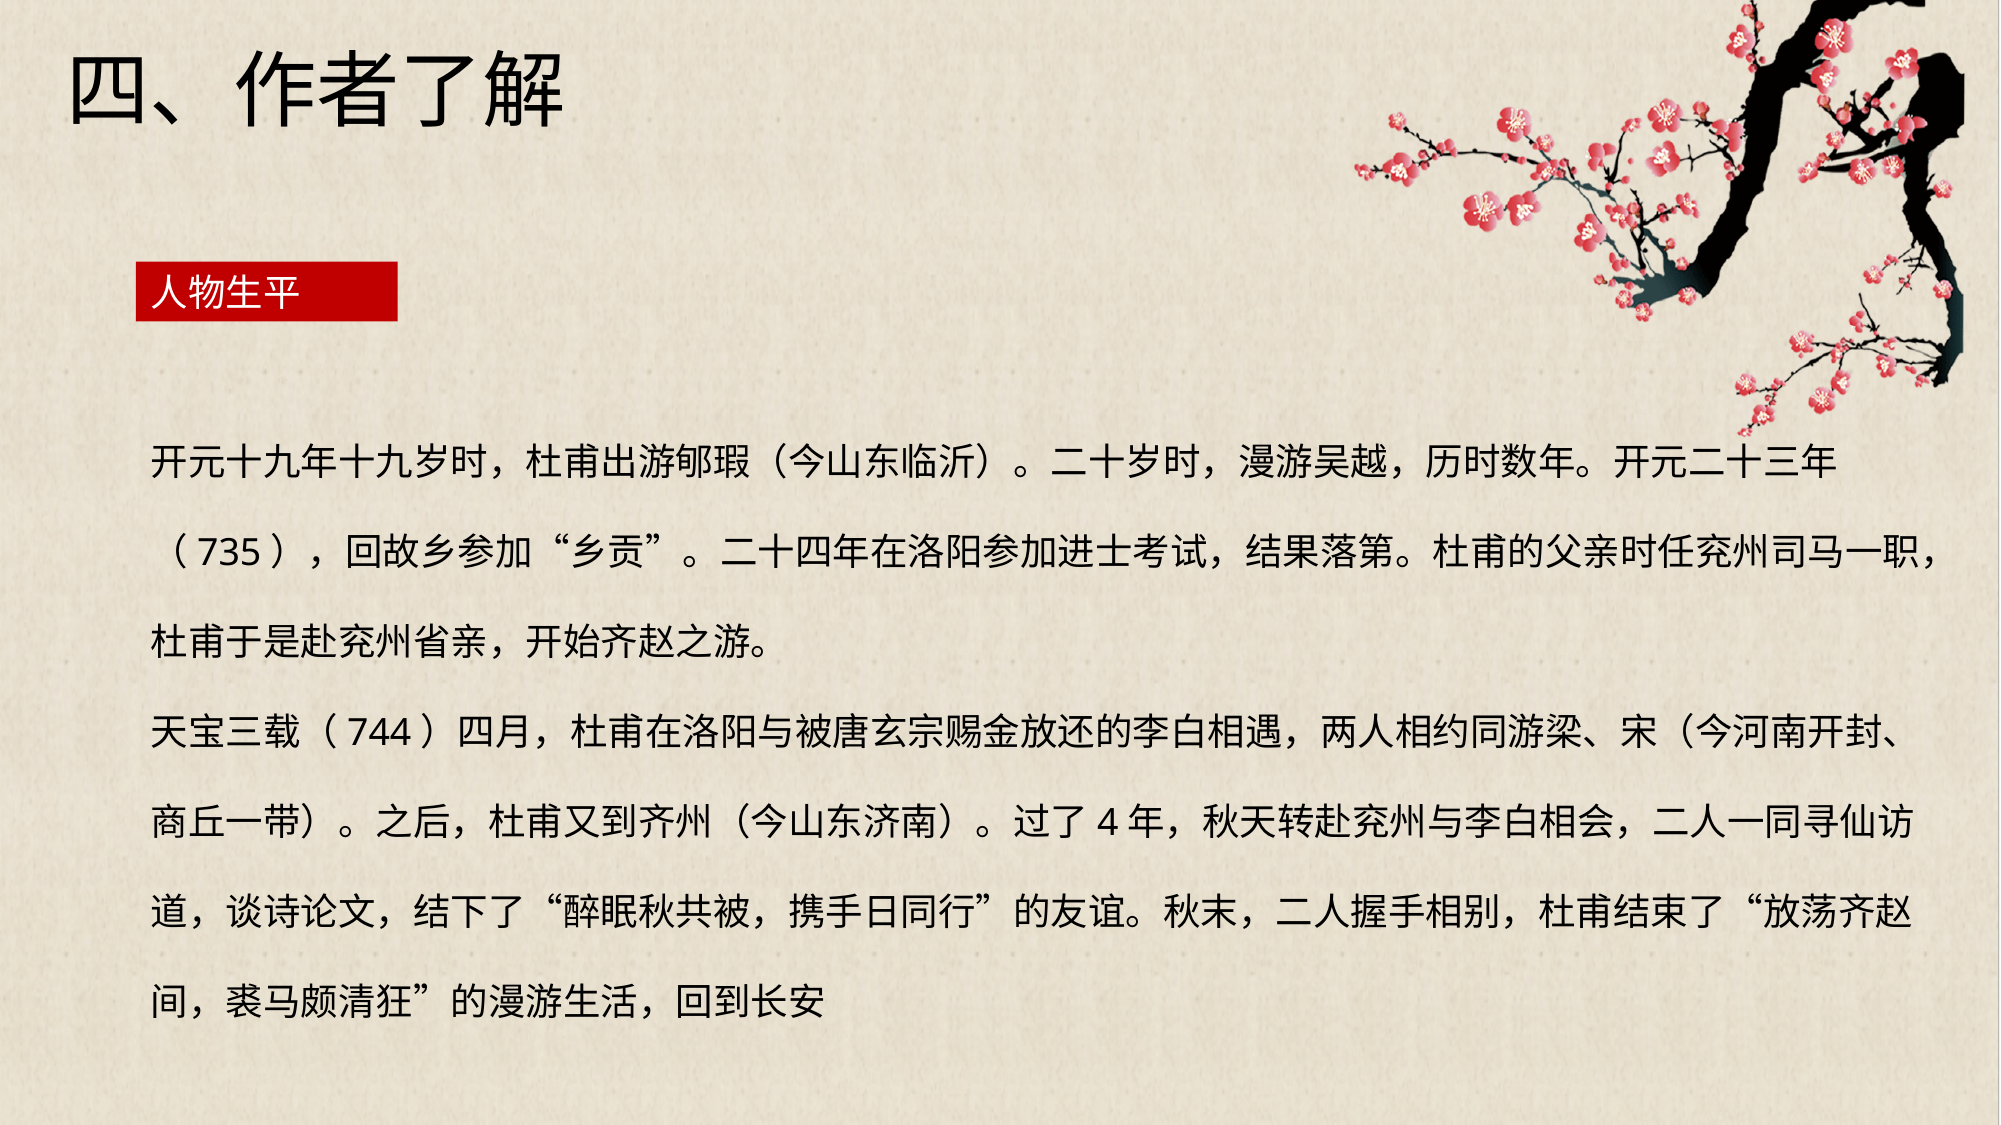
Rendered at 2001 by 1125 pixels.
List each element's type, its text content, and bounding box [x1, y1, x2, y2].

text_box 四、作者了解 [52, 30, 1125, 145]
text_box 开元十九年十九岁时，杜甫出游郇瑕（今山东临沂）。二十岁时，漫游吴越，历时数年。开元二十三年（735），回故乡参加“乡贡”。二十四年在洛阳参加进士考试，结果落第。杜甫的父亲时任兖州司马一职，杜甫于是赴兖州省亲，开始齐赵之游。 天宝三载（744）四月，杜甫在洛阳与被唐玄宗赐金放还的李白相遇，两人相约同游梁、宋（今河南开封、商丘一带）。之后，杜甫又到齐州（今山东济南）。过了4年，秋天转赴兖州与李白相会，二人一同寻仙访道，谈诗论文，结下了“醉眠秋共被，携手日同行”的友谊。秋末，二人握手相别，杜甫结束了“放荡齐赵间，裘马颇清狂”的漫游生活，回到长安 [135, 385, 1964, 1121]
picture [0, 0, 2001, 1125]
text_box 人物生平 [135, 261, 398, 322]
